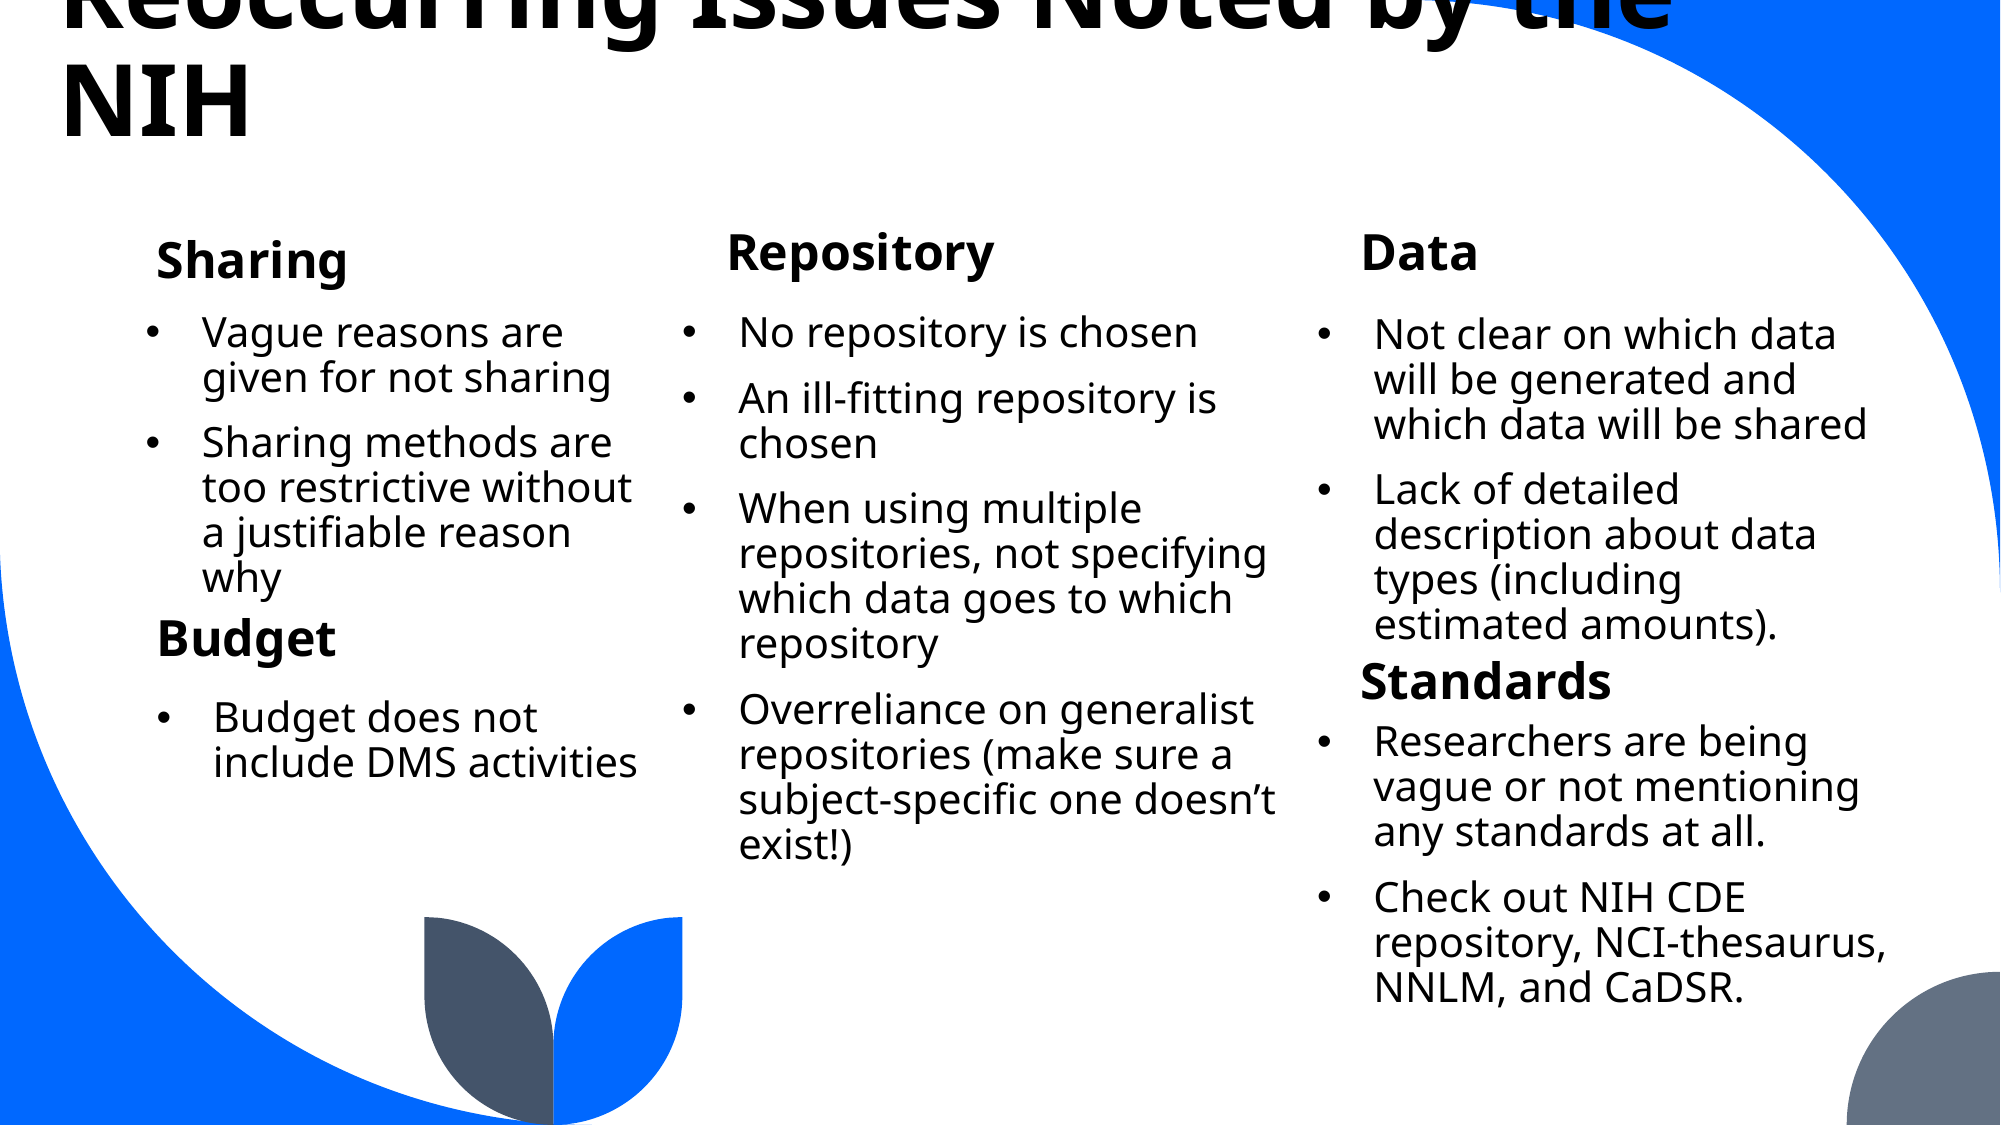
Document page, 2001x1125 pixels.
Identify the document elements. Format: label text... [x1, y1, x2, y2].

title Reoccurring Issues Noted by the NIH [43, 30, 1730, 166]
list Repository [711, 220, 1232, 303]
list Vague reasons are given for not sharing Sharing methods are too restrictive without a justifiable reason why [130, 303, 659, 573]
text_box Researchers are being vague or not mentioning any standards at all. Check out NIH CDE repository, NCI-thesaurus, NNLM, and CaDSR. [1302, 713, 1907, 772]
list Budget [141, 605, 663, 689]
text_box Data [1345, 220, 1866, 305]
list Sharing [141, 227, 663, 314]
list Not clear on which data will be generated and which data will be shared Lack of detailed description about data types (including estimated amounts). [1302, 305, 1890, 706]
text_box Budget does not include DMS activities [141, 689, 670, 825]
text_box Standards [1345, 648, 1847, 713]
list No repository is chosen An ill-fitting repository is chosen When using multiple repositories, not specifying which data goes to which repository Overreliance on generalist repositories (make sure a subject-specific one doesn’t exist!) [667, 303, 1303, 768]
